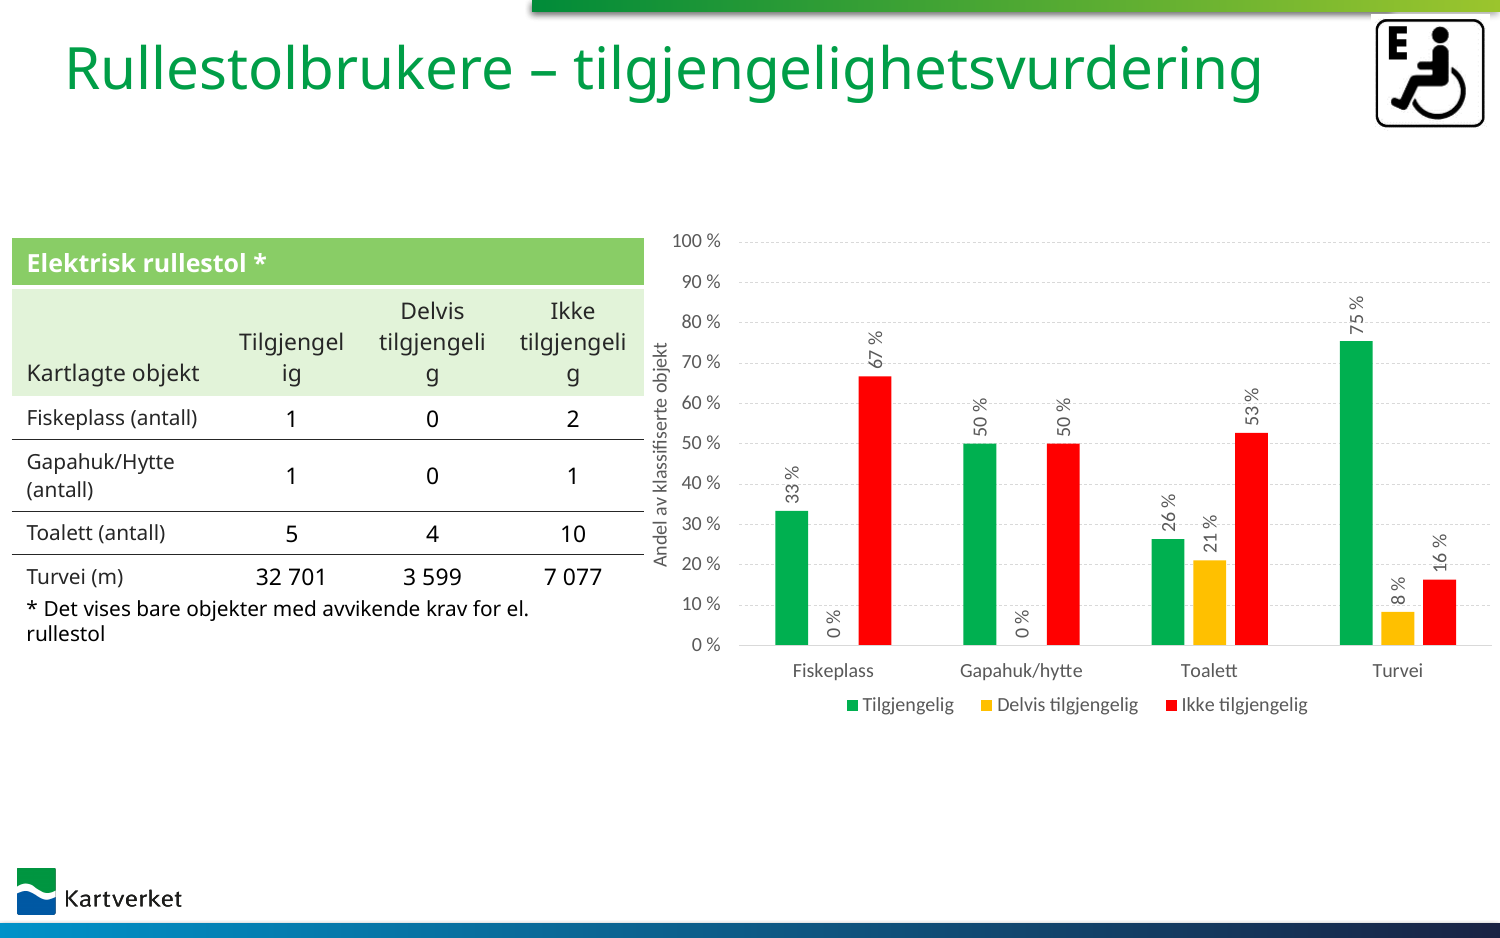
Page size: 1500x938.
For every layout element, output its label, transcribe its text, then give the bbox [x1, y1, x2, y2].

table_cell 10 [503, 512, 638, 554]
text_box Rullestolbrukere – tilgjengelighetsvurdering [49, 12, 1372, 109]
picture [643, 218, 1500, 728]
table_cell Gapahuk/Hytte (antall) [12, 440, 222, 511]
table_cell 0 [362, 396, 503, 439]
table_cell 2 [503, 396, 638, 439]
table_cell 5 [222, 512, 362, 554]
table_cell Turvei (m) [12, 555, 222, 588]
table_cell 4 [362, 512, 503, 554]
table_cell 7 077 [503, 555, 638, 598]
table_cell 0 [362, 440, 503, 511]
table_cell Toalett (antall) [12, 512, 222, 554]
table_cell 3 599 [362, 555, 503, 588]
table_cell Kartlagte objekt [12, 289, 222, 396]
text_box * Det vises bare objekter med avvikende krav for el. rullestol [11, 588, 597, 653]
table_cell 32 701 [222, 555, 362, 588]
table_cell Delvis tilgjengelig [362, 289, 503, 396]
table_cell Tilgjengelig [222, 289, 362, 396]
table_cell Fiskeplass (antall) [12, 396, 222, 439]
table_cell 1 [222, 396, 362, 439]
table_cell 1 [503, 440, 638, 511]
table_cell Ikke tilgjengelig [503, 289, 638, 396]
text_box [1371, 13, 1491, 133]
table_cell 1 [222, 440, 362, 511]
table_header Elektrisk rullestol * [12, 238, 638, 285]
